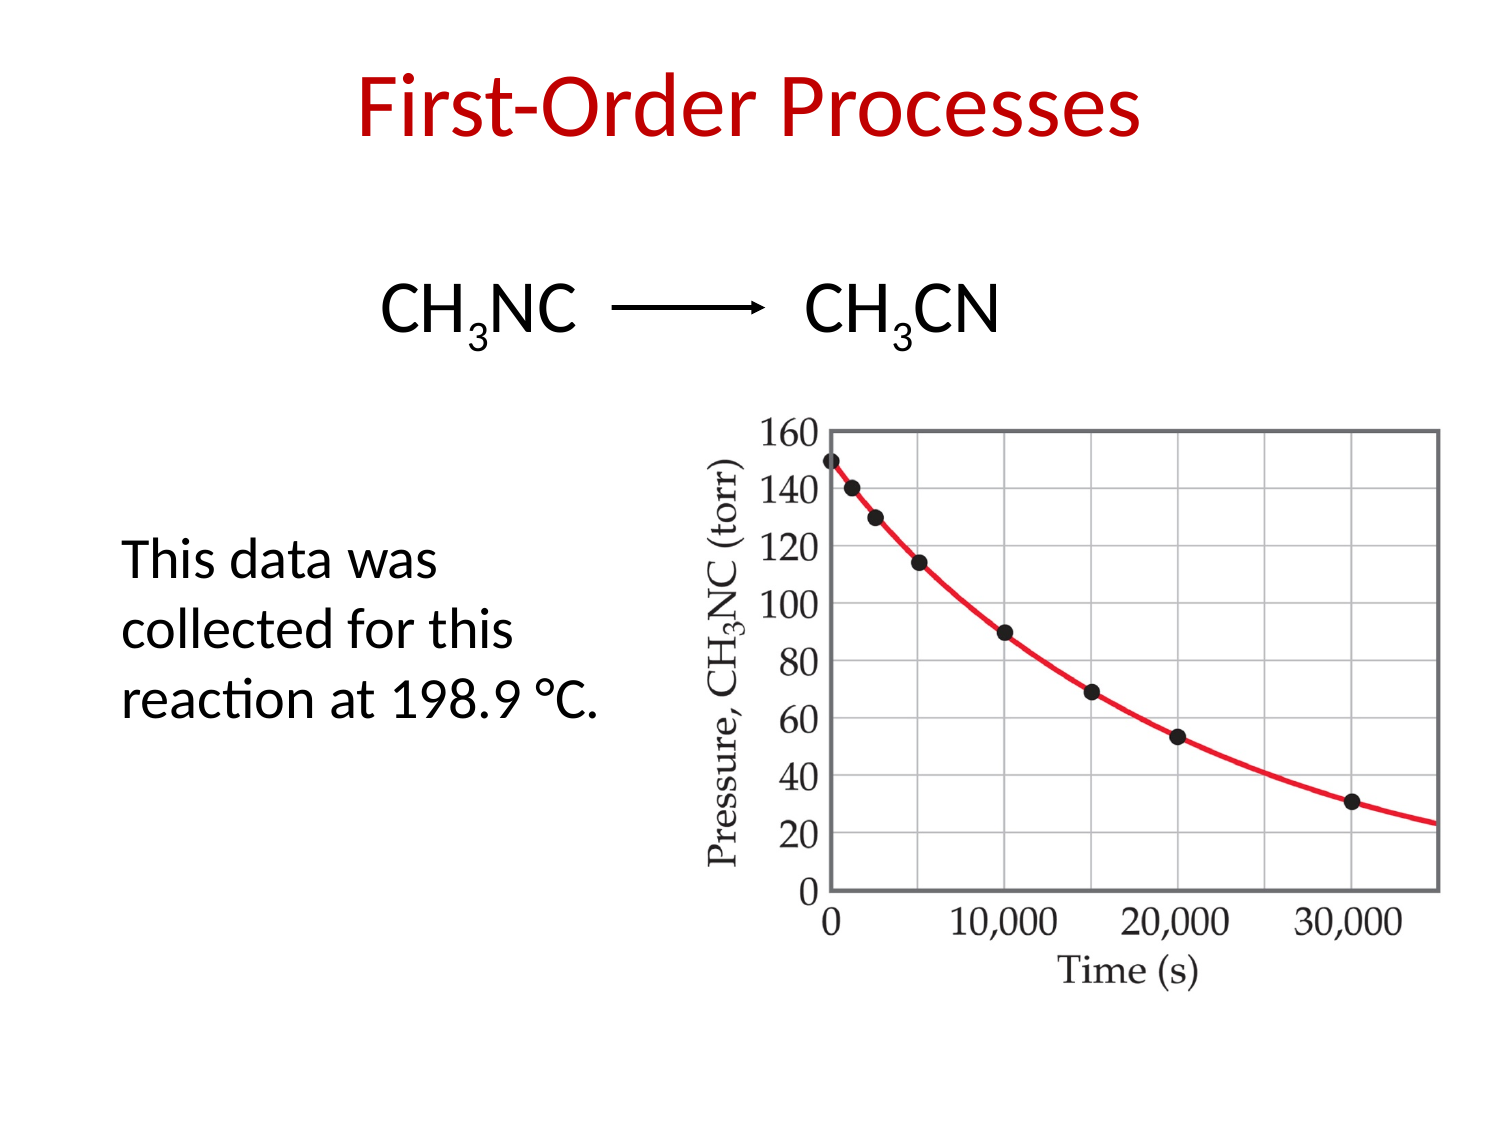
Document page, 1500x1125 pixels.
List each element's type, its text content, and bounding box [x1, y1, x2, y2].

text_box First-Order Processes [112, 37, 1388, 225]
text_box This data was collected for this reaction at 198.9 °C. [50, 512, 675, 788]
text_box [362, 249, 1021, 357]
picture [699, 409, 1447, 1026]
